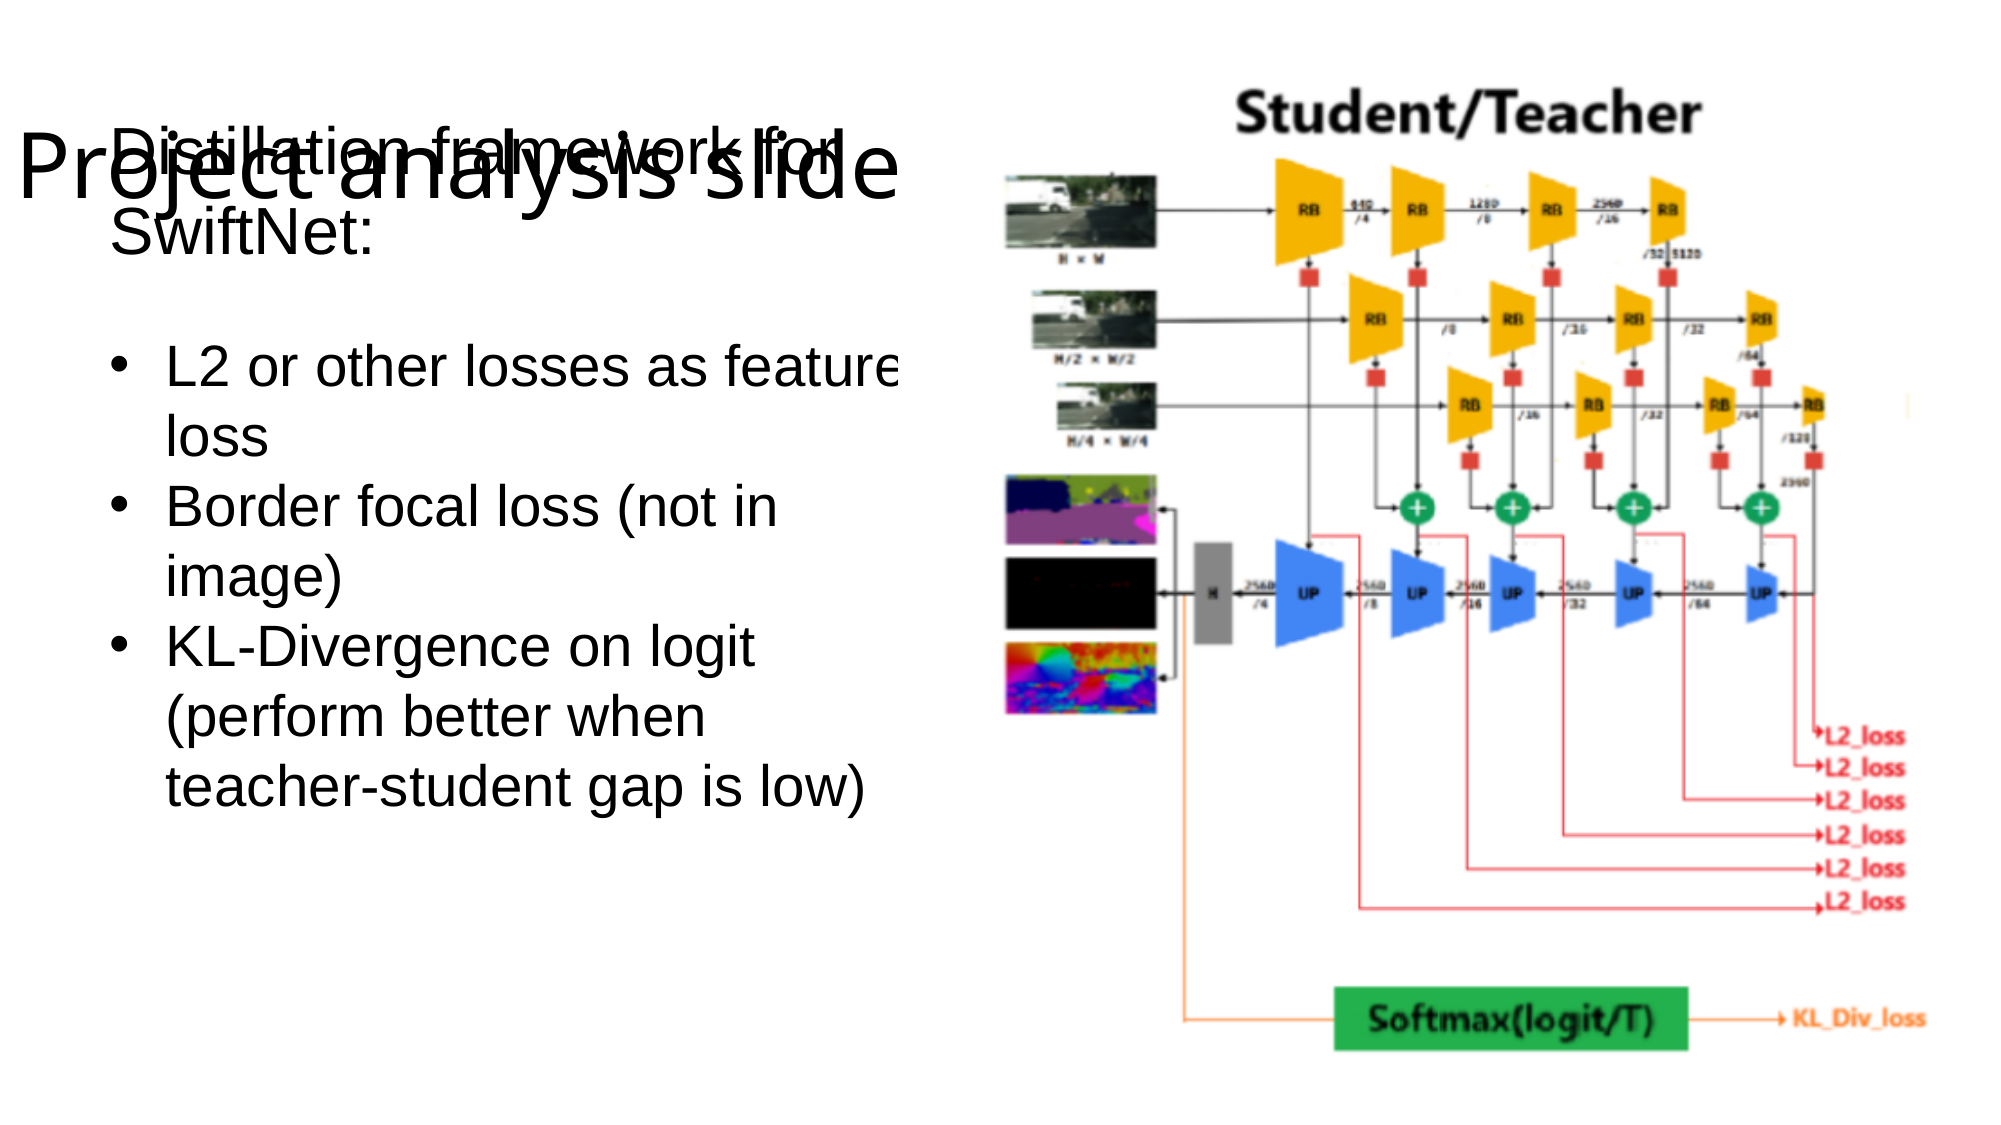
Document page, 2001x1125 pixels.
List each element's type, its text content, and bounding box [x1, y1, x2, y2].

picture [898, 26, 1973, 1057]
title Project analysis slide 6 [0, 59, 898, 278]
text_box Distillation framework for SwiftNet: L2 or other losses as feature loss Border focal loss (not in image) KL-Divergence on logit (perform better when teacher-student gap is low) [94, 101, 898, 826]
